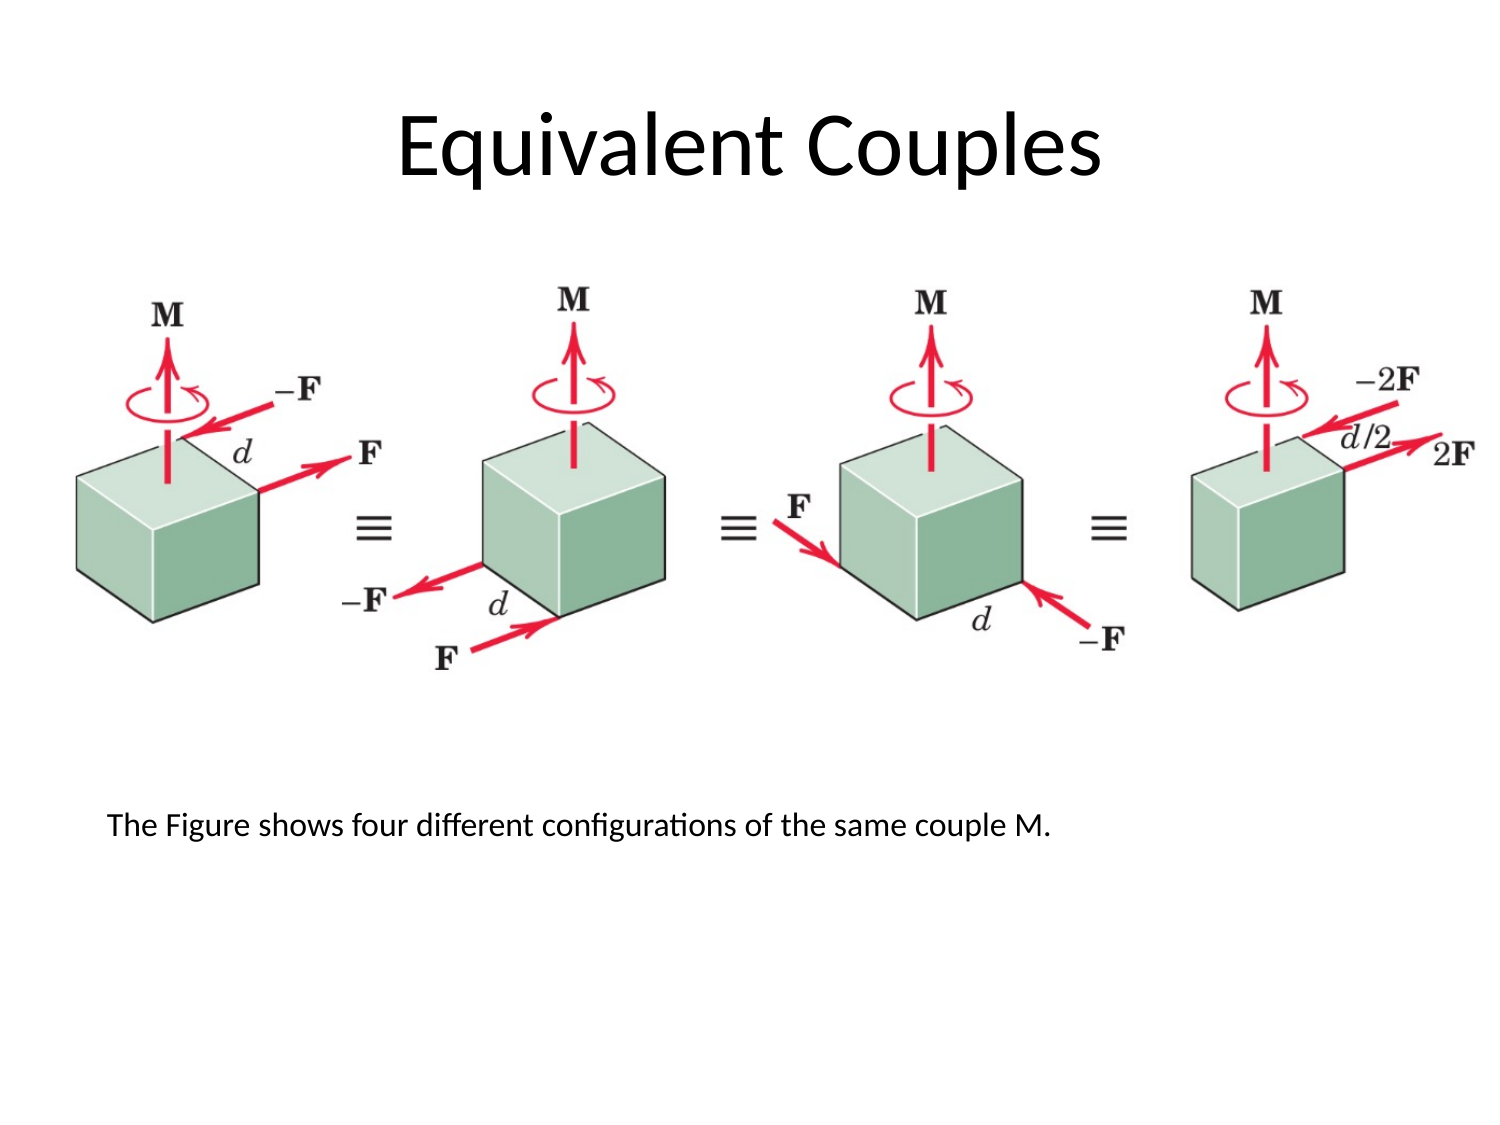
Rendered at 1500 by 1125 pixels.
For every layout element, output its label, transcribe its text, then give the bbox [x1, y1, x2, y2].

title Equivalent Couples [75, 45, 1425, 233]
text_box The Figure shows four different configurations of the same couple M. [92, 787, 1309, 873]
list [74, 262, 1480, 688]
